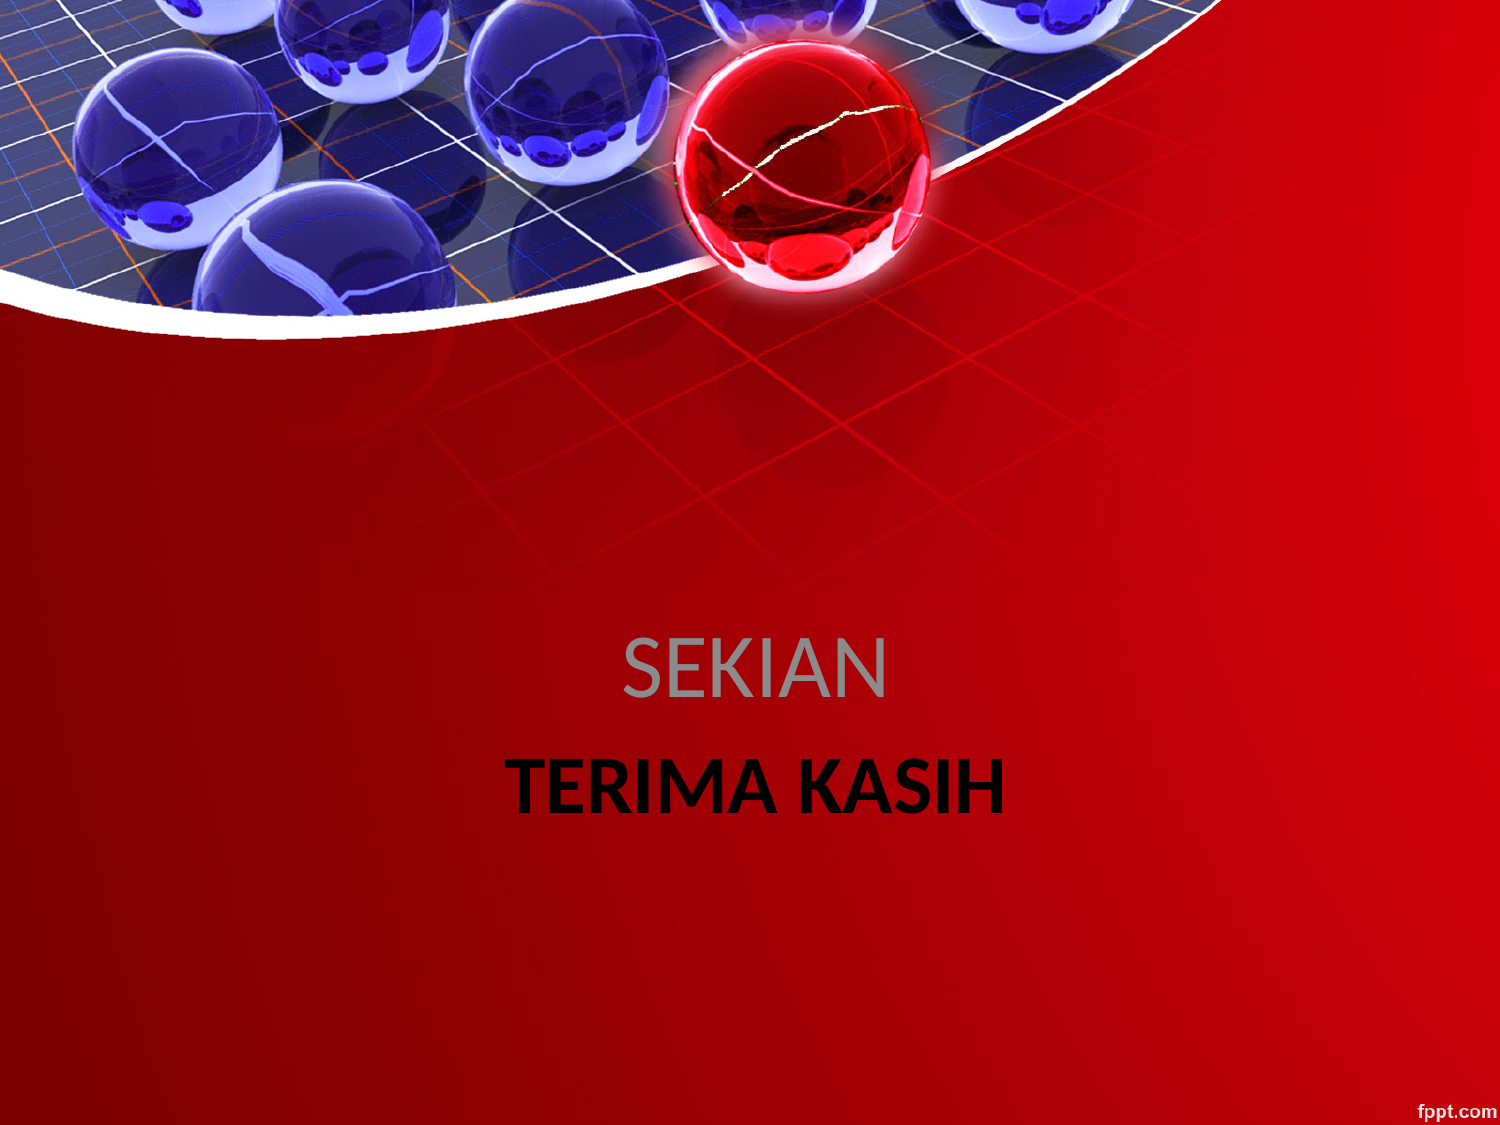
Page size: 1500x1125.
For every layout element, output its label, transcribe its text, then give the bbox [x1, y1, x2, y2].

list SEKIAN [118, 476, 1394, 723]
picture [0, 0, 1500, 1125]
title TERIMA KASIH [118, 723, 1394, 947]
